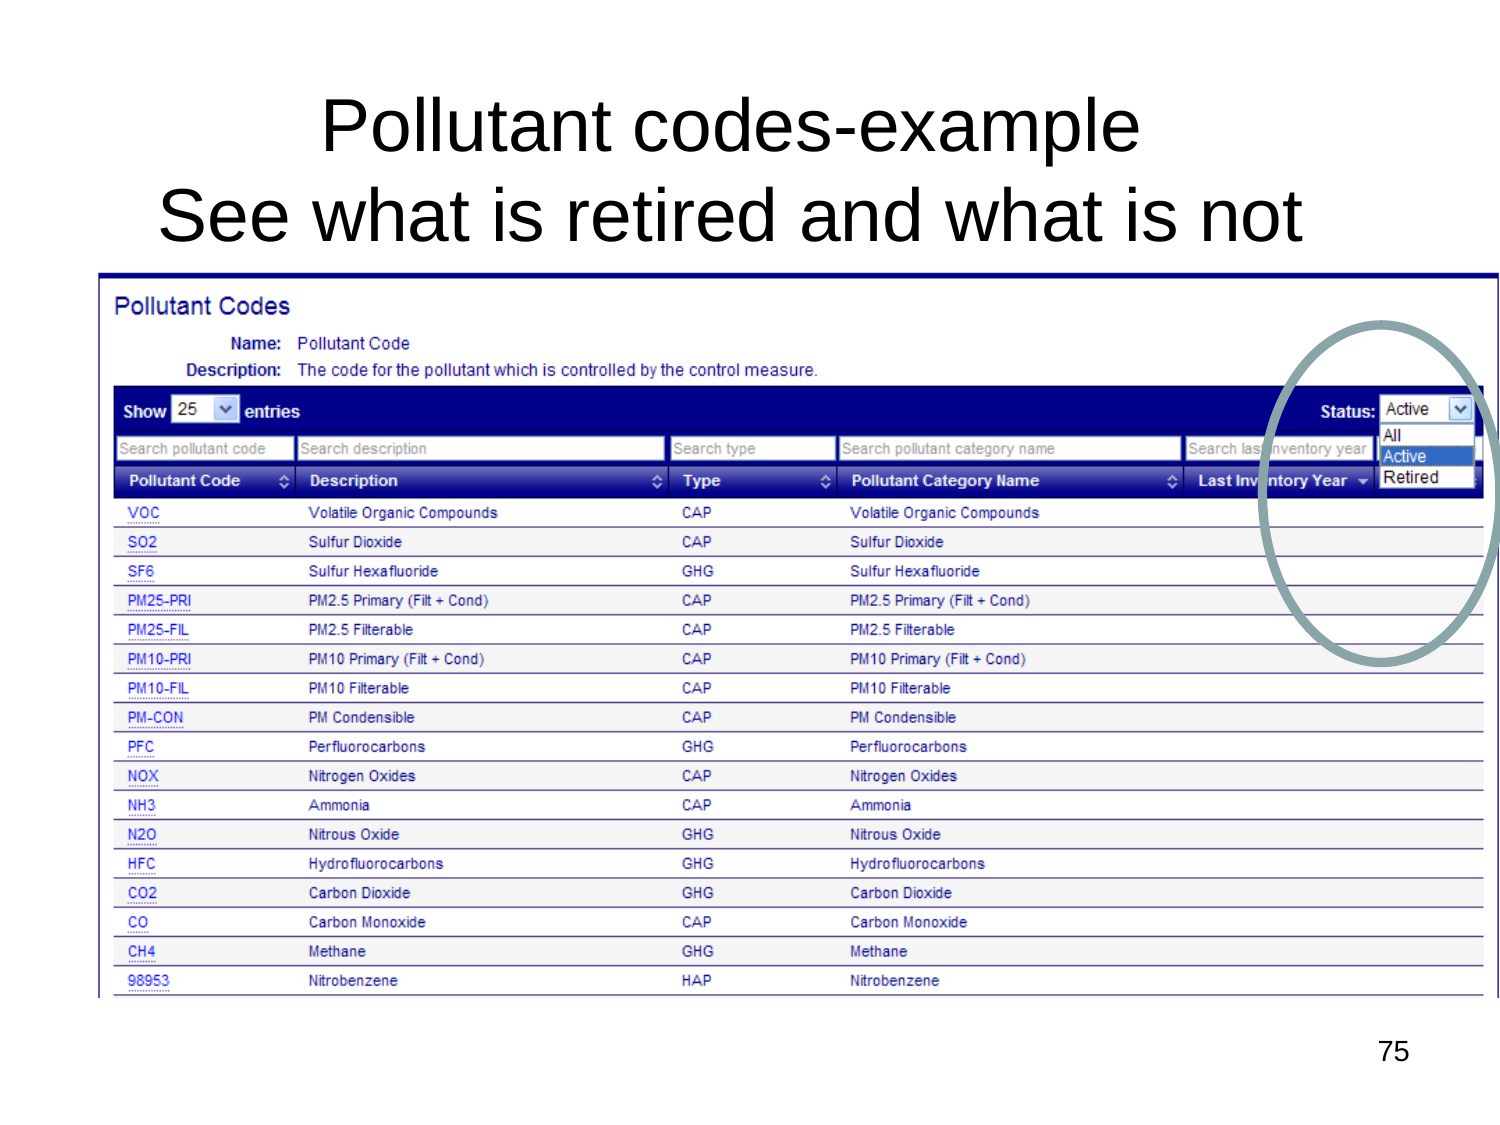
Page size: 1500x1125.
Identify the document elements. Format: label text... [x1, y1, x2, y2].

slide_number 75 [1074, 1024, 1426, 1103]
title Pollutant codes-example See what is retired and what is not [37, 44, 1426, 288]
picture [74, 262, 1500, 998]
